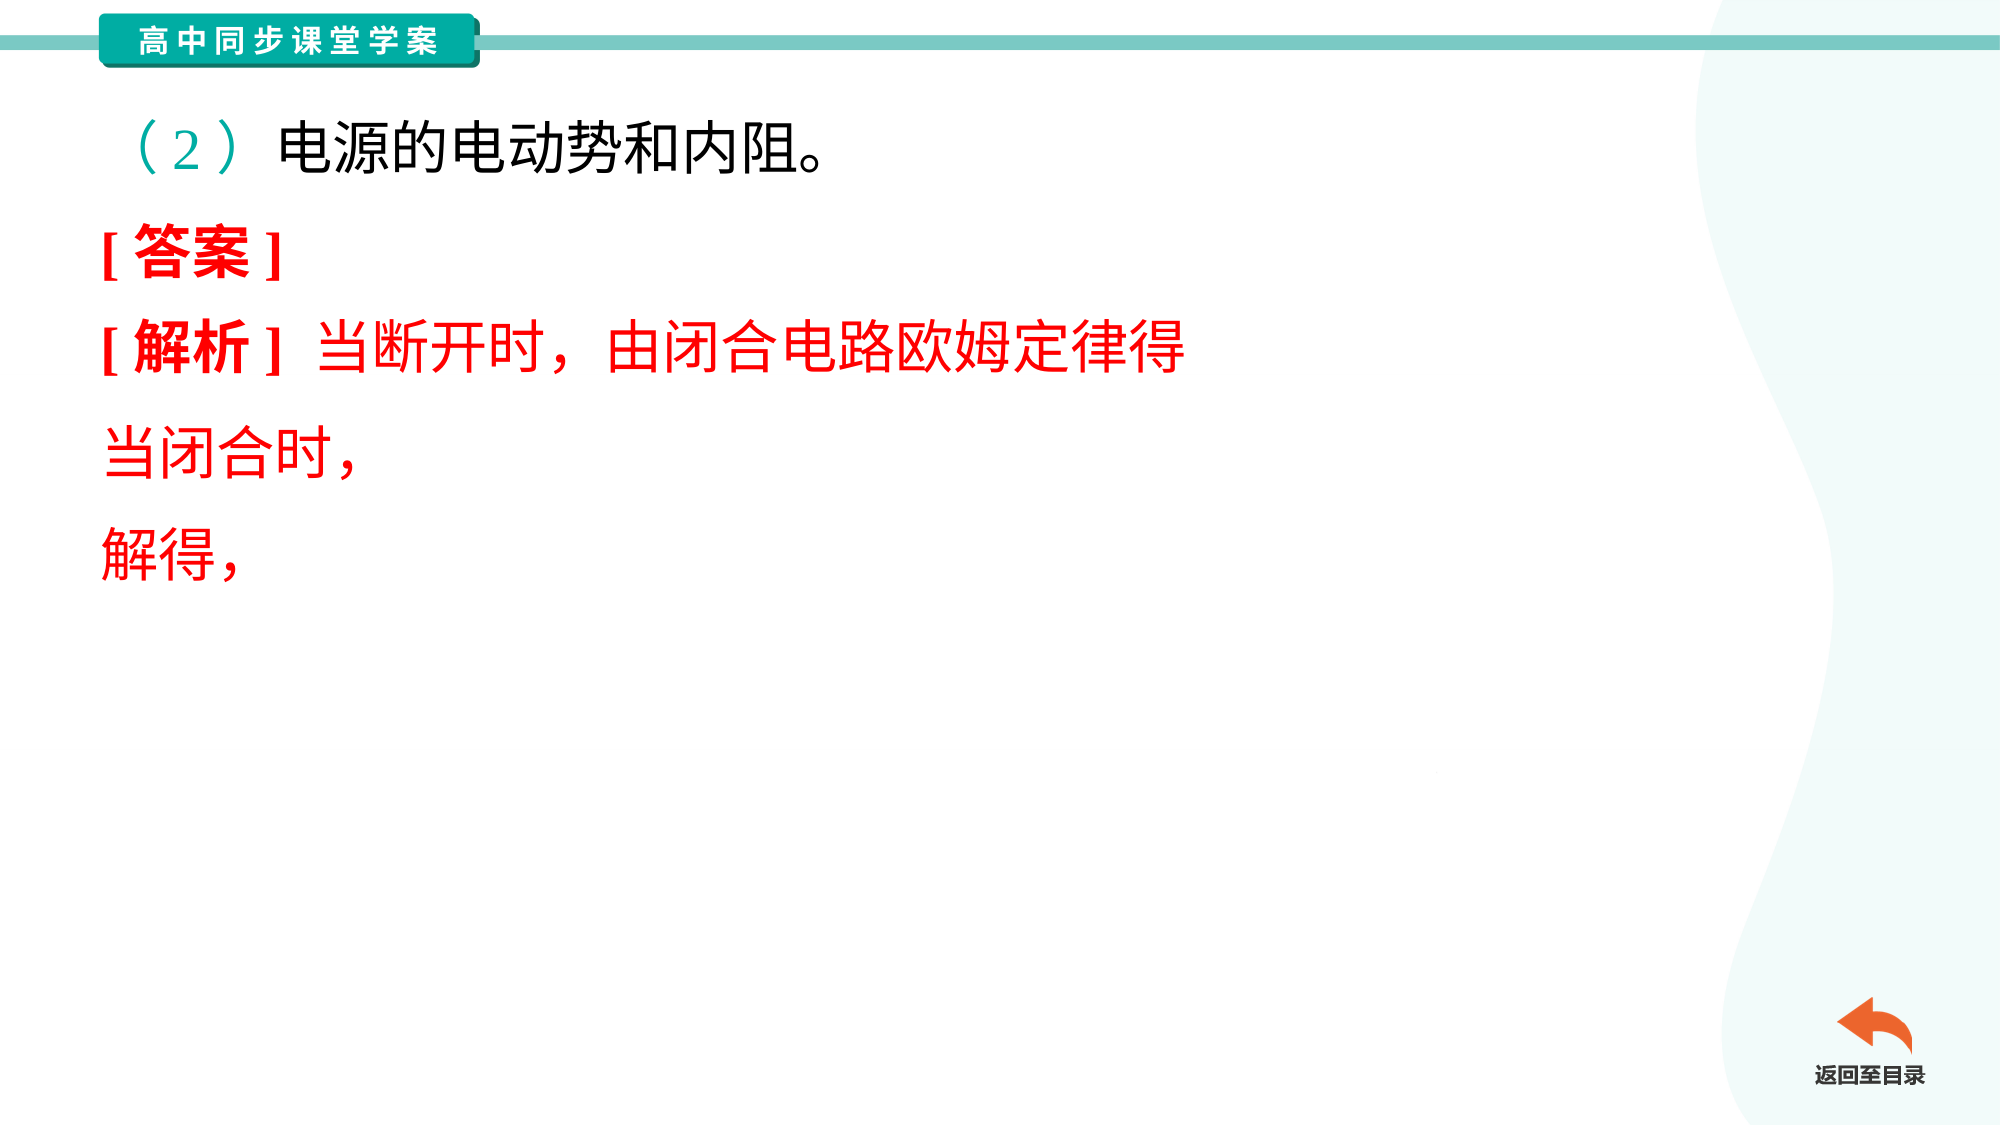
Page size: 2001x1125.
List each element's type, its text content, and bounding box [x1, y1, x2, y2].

text_box （2）电源的电动势和内阻。 [100, 76, 1899, 170]
picture [0, 0, 2000, 1125]
